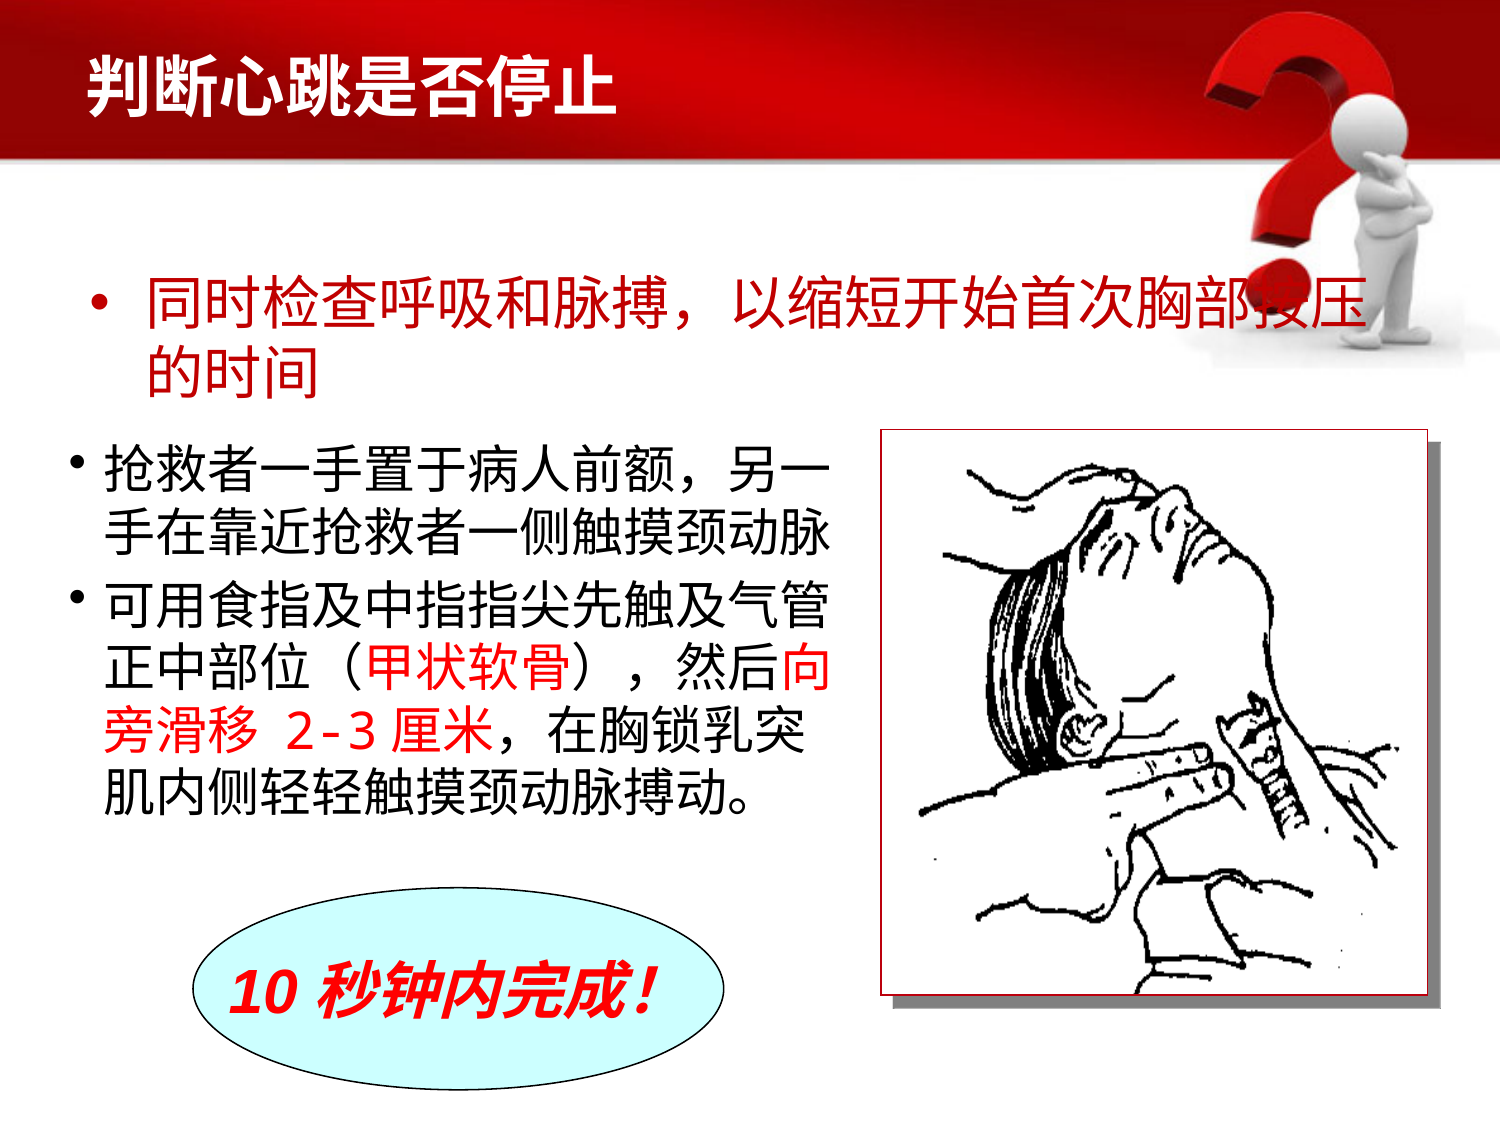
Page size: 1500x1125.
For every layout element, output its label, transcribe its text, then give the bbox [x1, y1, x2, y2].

picture [0, 0, 1500, 1125]
text_box 同时检查呼吸和脉搏，以缩短开始首次胸部按压的时间 [76, 260, 1427, 1003]
title 判断心跳是否停止 [70, 31, 1421, 139]
text_box 10秒钟内完成！ [192, 887, 724, 1090]
text_box 抢救者一手置于病人前额，另一手在靠近抢救者一侧触摸颈动脉 可用食指及中指指尖先触及气管正中部位（甲状软骨），然后向旁滑移 2-3厘米，在胸锁乳突肌内侧轻轻触摸颈动脉搏动。 [54, 430, 863, 829]
